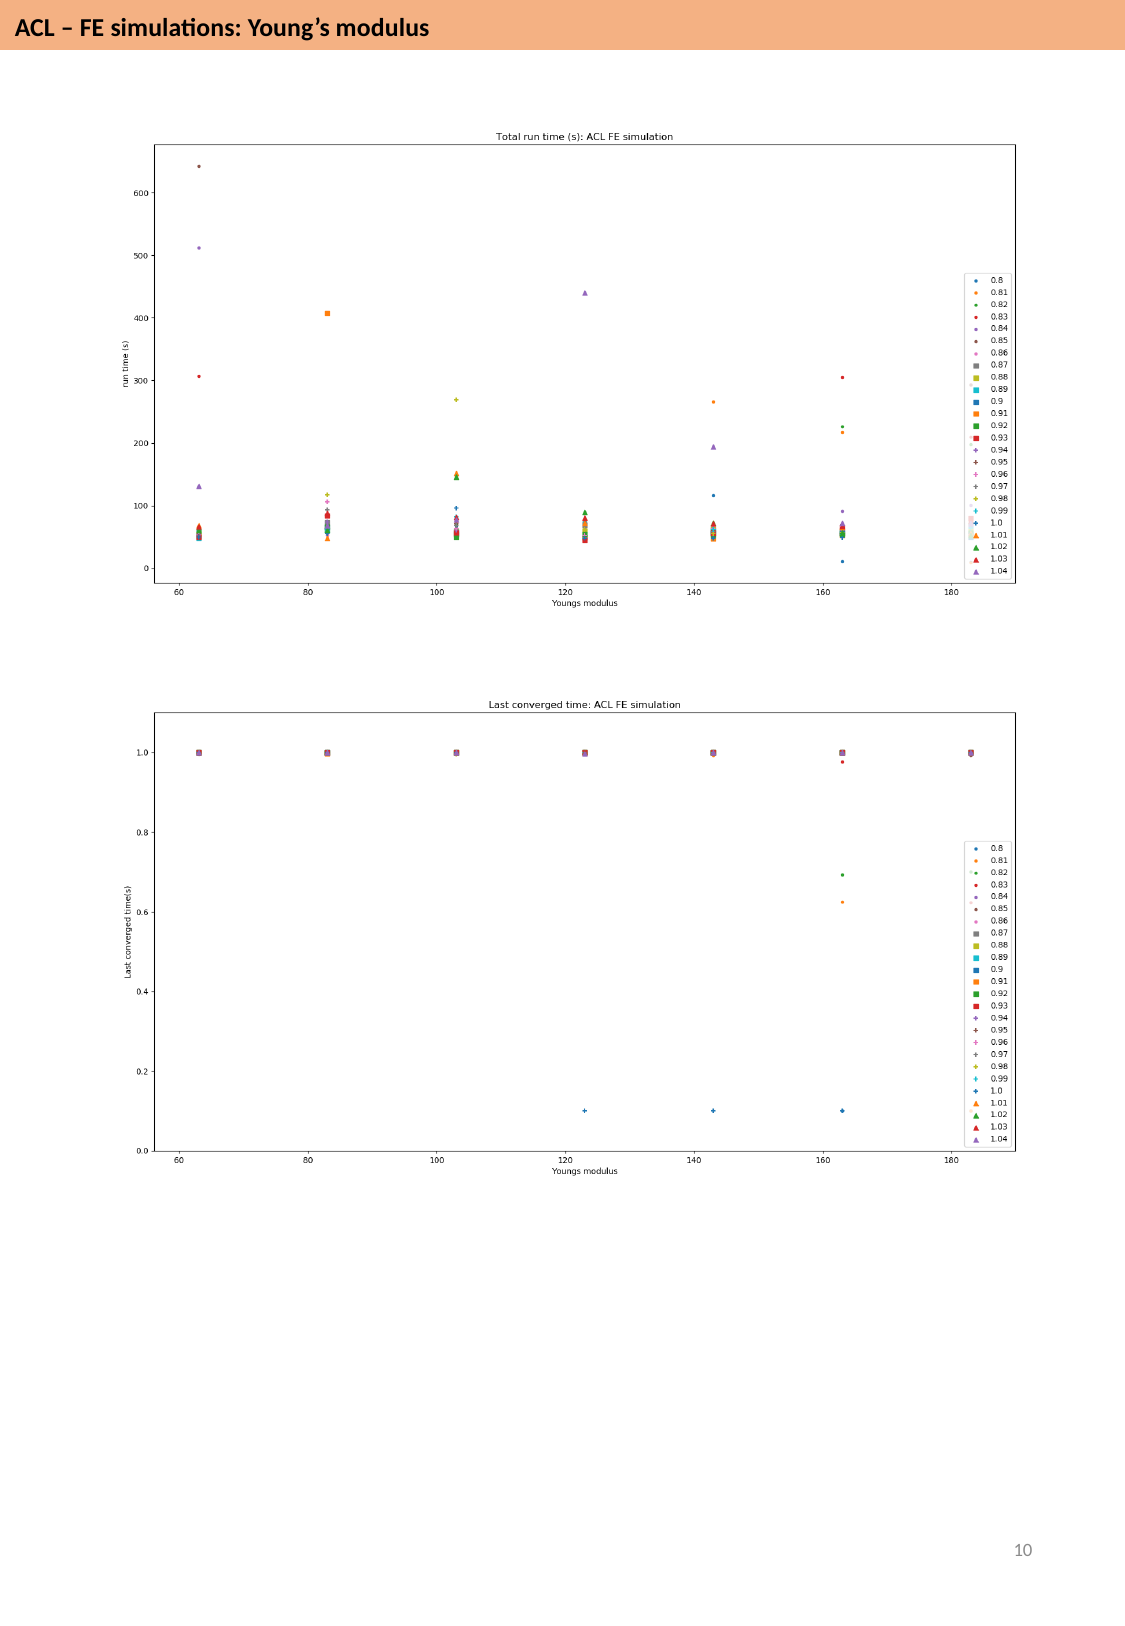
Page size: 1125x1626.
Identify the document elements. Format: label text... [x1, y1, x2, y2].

text_box ACL – FE simulations: Young’s modulus [0, 3, 785, 50]
picture [15, 76, 1125, 1213]
slide_number 10 [794, 1506, 1048, 1593]
text_box [0, 0, 1125, 51]
